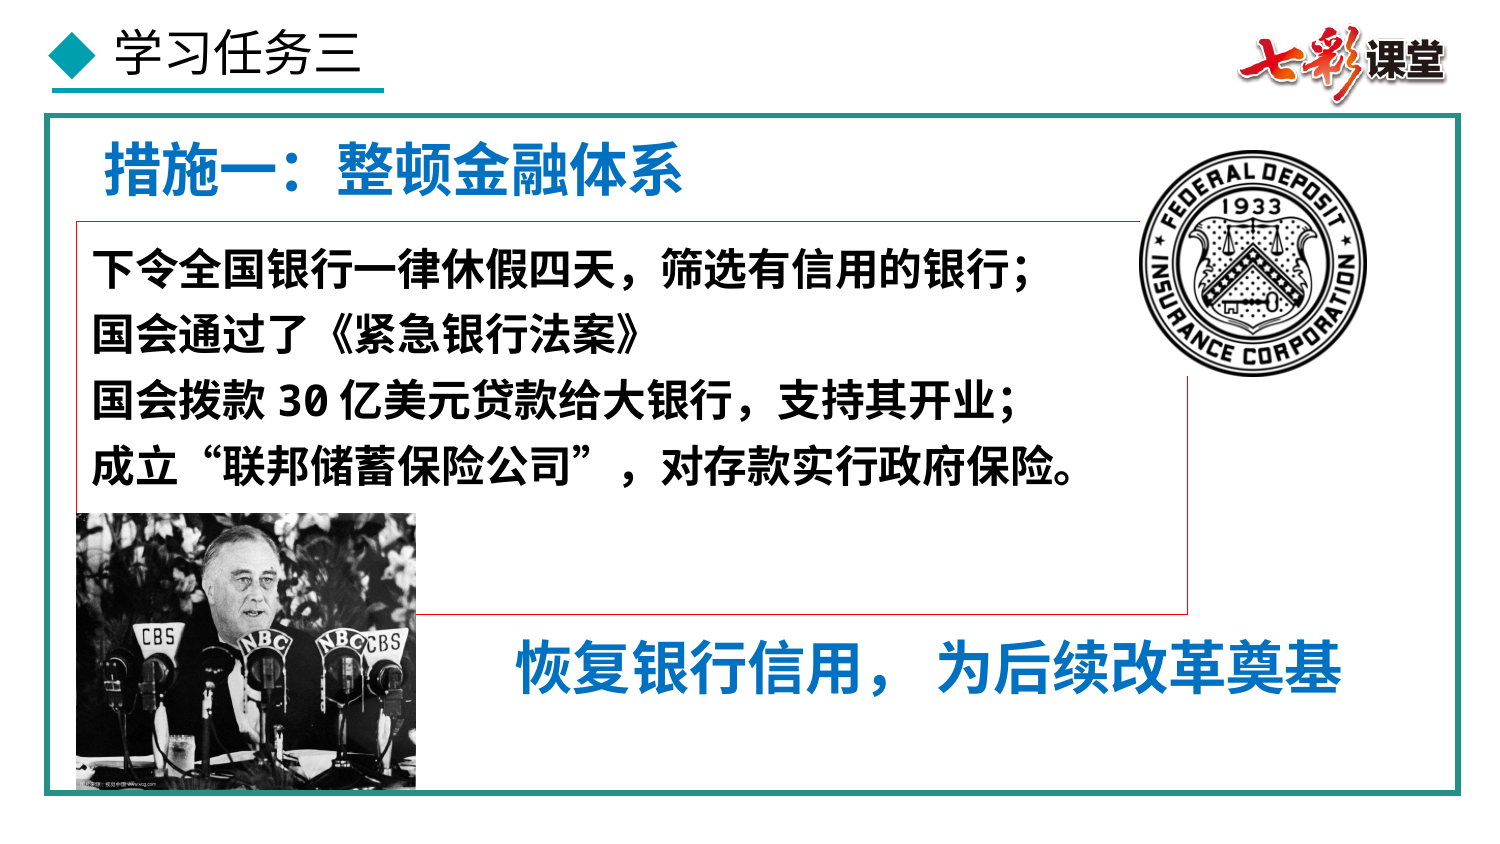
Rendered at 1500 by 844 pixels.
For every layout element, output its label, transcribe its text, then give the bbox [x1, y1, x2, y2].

text_box 恢复银行信用， 为后续改革奠基 [455, 631, 1403, 702]
picture [1139, 149, 1367, 377]
picture [76, 513, 417, 790]
text_box 措施一：整顿金融体系 [88, 125, 857, 211]
list 下令全国银行一律休假四天，筛选有信用的银行； 国会通过了《紧急银行法案》 国会拨款30亿美元贷款给大银行，支持其开业； 成立“联邦储蓄保险公司”，对存款实行政府保险。 [76, 221, 1188, 615]
picture [1234, 20, 1451, 108]
